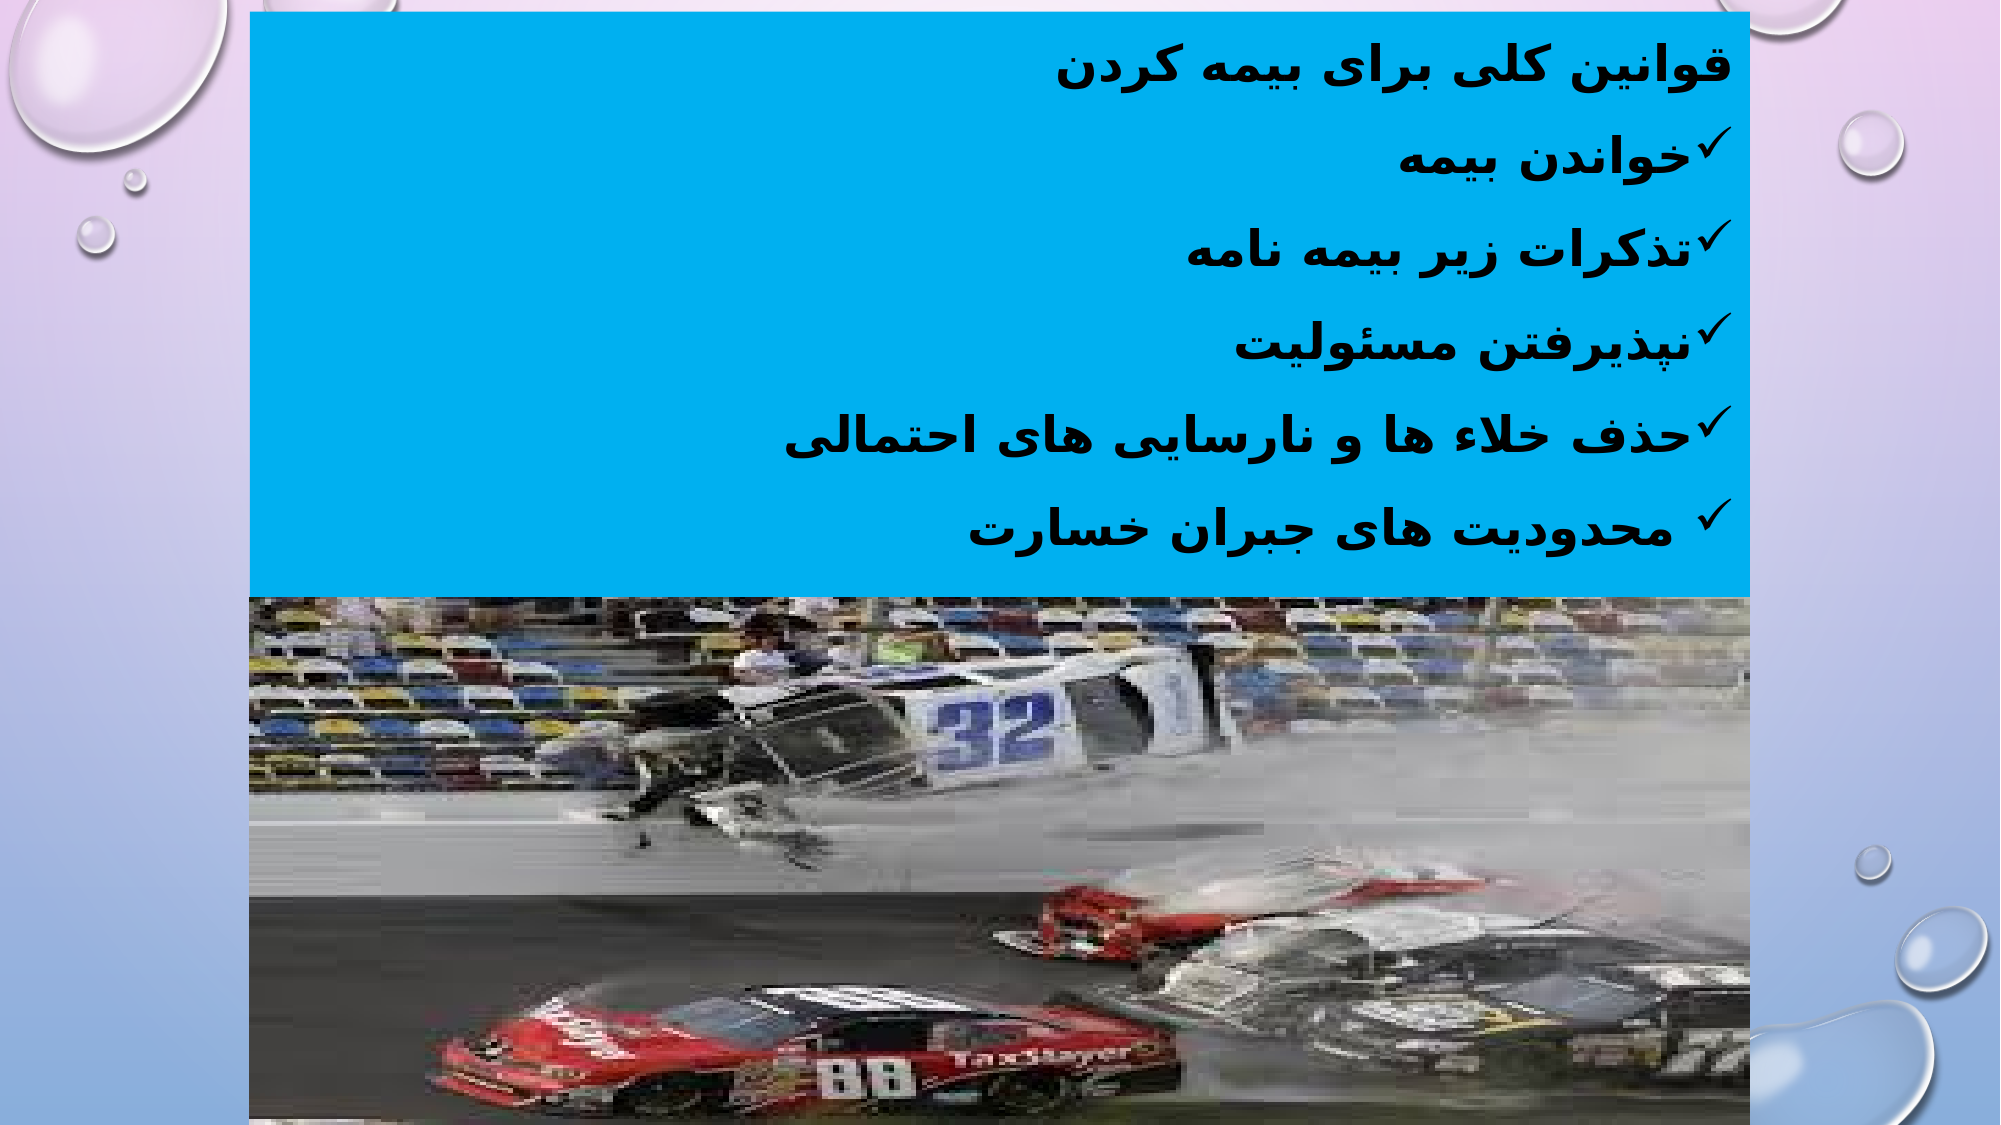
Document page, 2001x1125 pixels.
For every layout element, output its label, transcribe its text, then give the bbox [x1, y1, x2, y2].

picture [0, 0, 2000, 1125]
list قوانین کلی برای بیمه کردن خواندن بیمه تذکرات زیر بیمه نامه نپذیرفتن مسئولیت حذف خلاء ها و نارسایی های احتمالی محدودیت های جبران خسارت [249, 11, 1750, 597]
